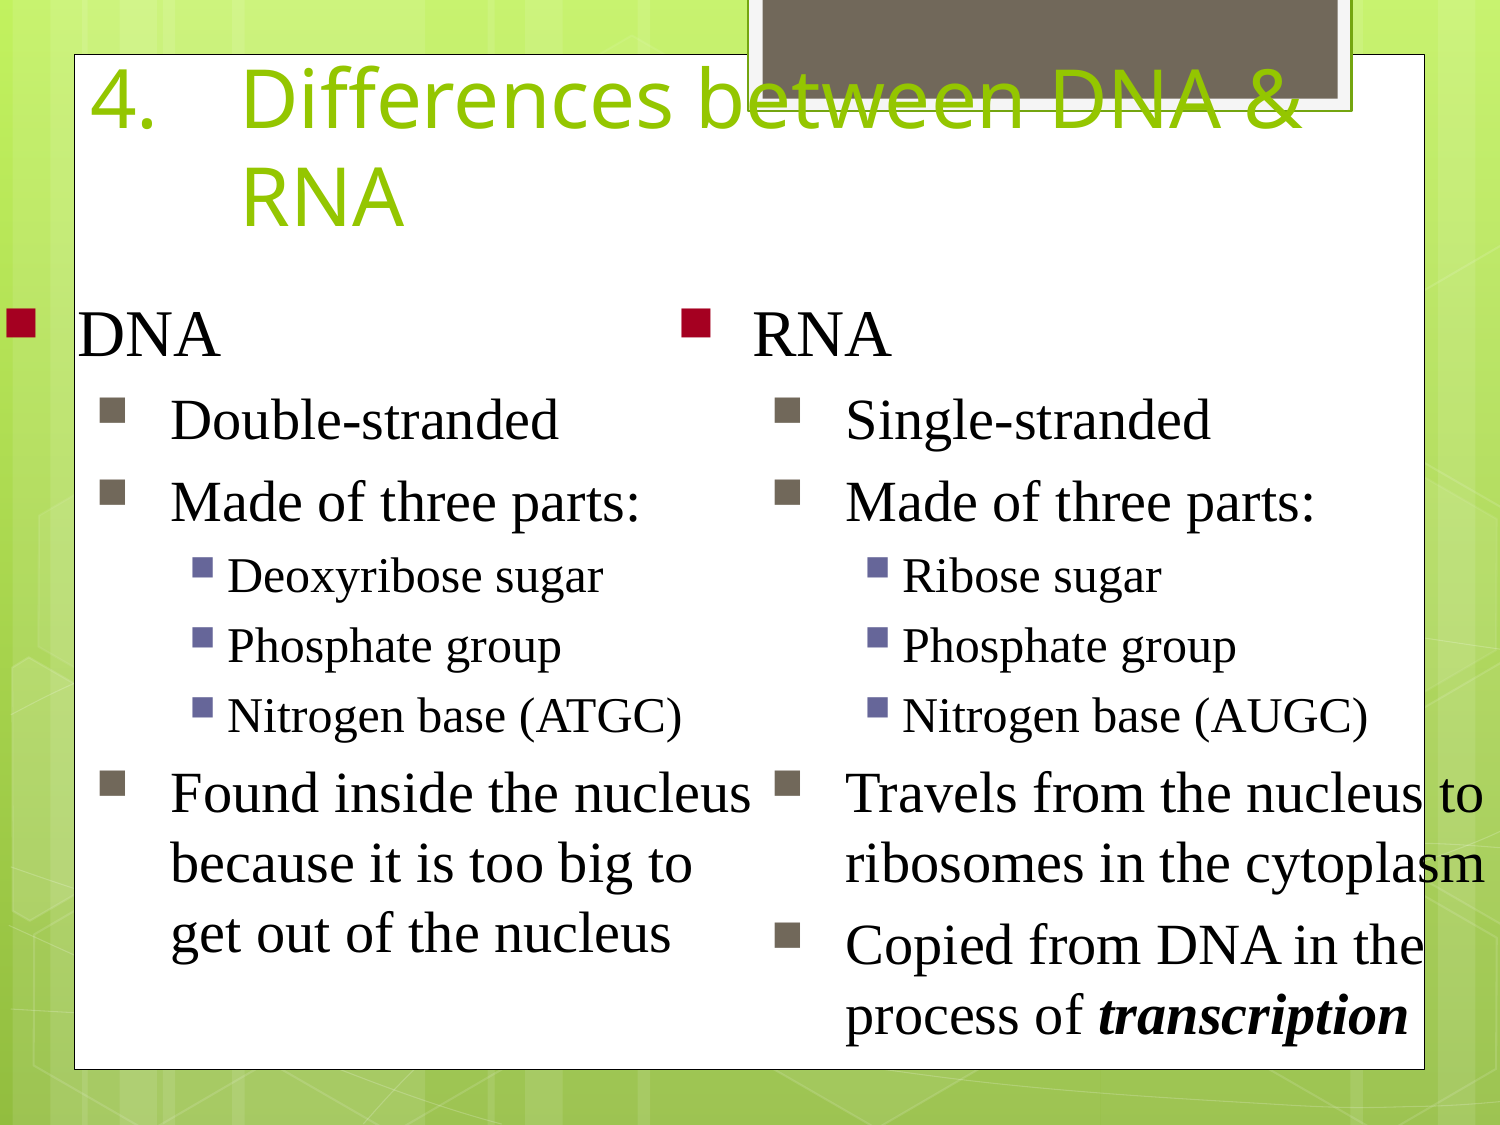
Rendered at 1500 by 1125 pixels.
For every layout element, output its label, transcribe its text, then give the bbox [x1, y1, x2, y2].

text_box DNA Double-stranded Made of three parts: Deoxyribose sugar Phosphate group Nitrogen base (ATGC) Found inside the nucleus because it is too big to get out of the nucleus [0, 281, 662, 1125]
text_box RNA Single-stranded Made of three parts: Ribose sugar Phosphate group Nitrogen base (AUGC) Travels from the nucleus to ribosomes in the cytoplasm Copied from DNA in the process of transcription [662, 281, 1500, 1125]
title Differences between DNA & RNA [75, 37, 1500, 250]
